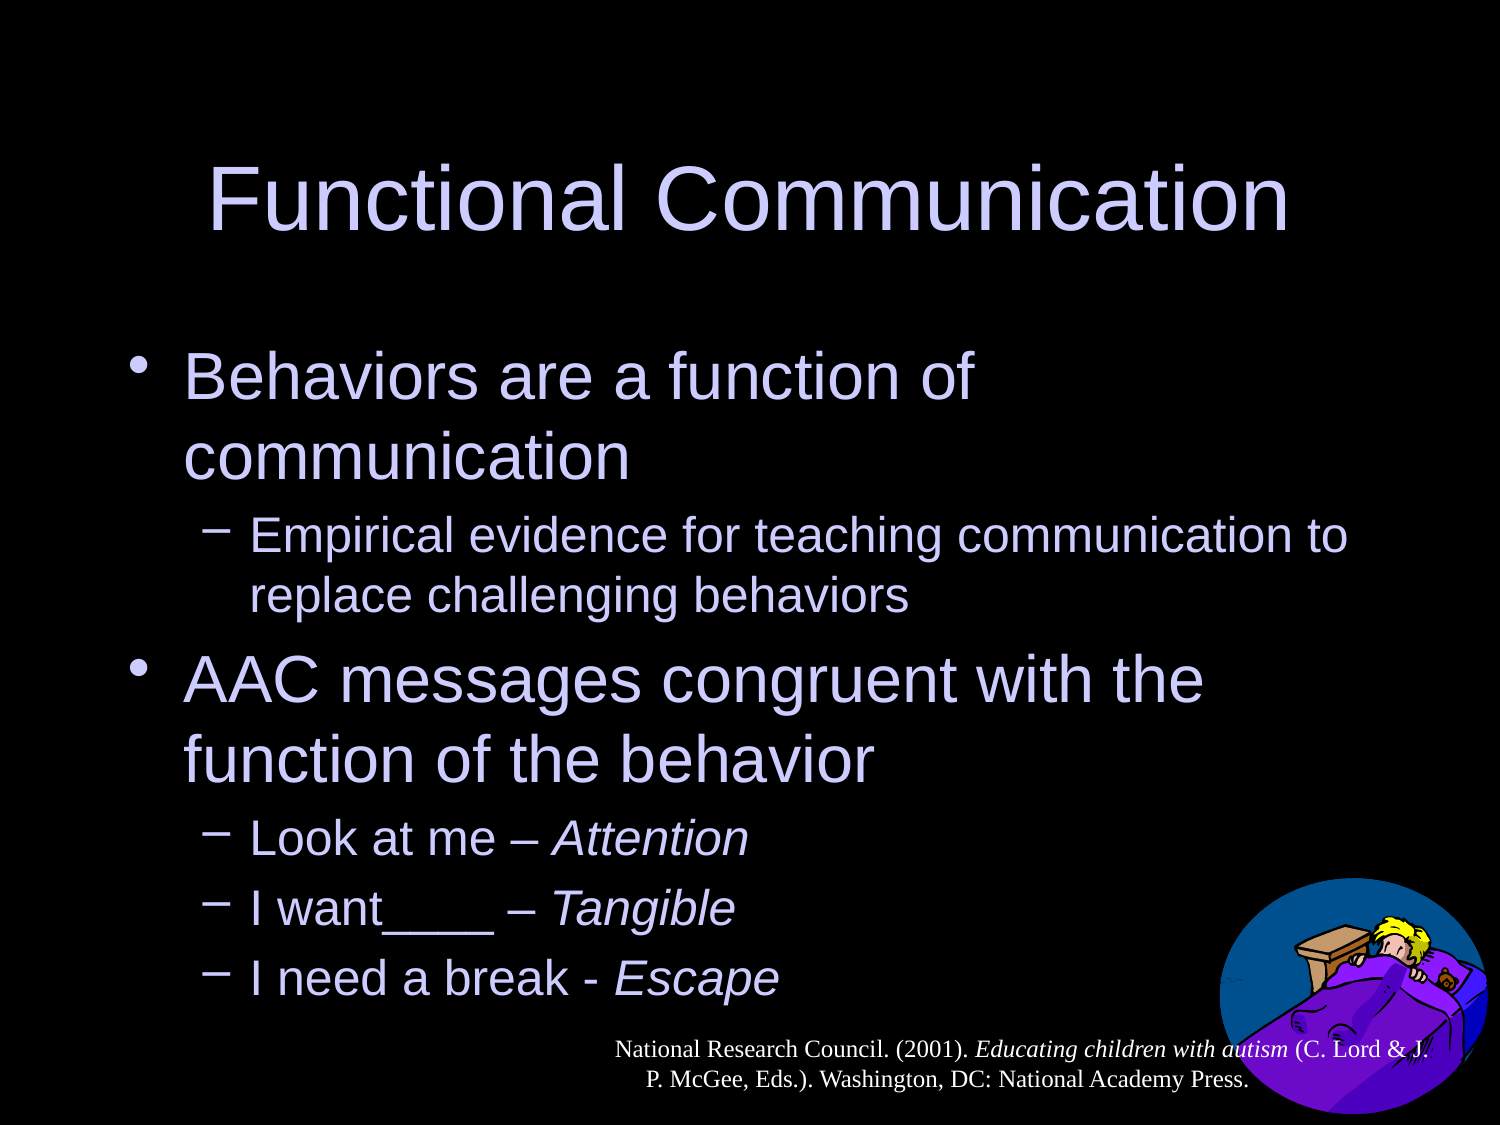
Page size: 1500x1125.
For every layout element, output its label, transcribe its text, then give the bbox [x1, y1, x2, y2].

list Behaviors are a function of communication Empirical evidence for teaching communication to replace challenging behaviors AAC messages congruent with the function of the behavior Look at me – Attention I want____ – Tangible I need a break - Escape [112, 324, 1388, 1001]
text_box National Research Council. (2001). Educating children with autism (C. Lord & J. P. McGee, Eds.). Washington, DC: National Academy Press. [599, 1024, 1201, 1100]
title Functional Communication [112, 99, 1388, 288]
picture [1206, 866, 1500, 1125]
